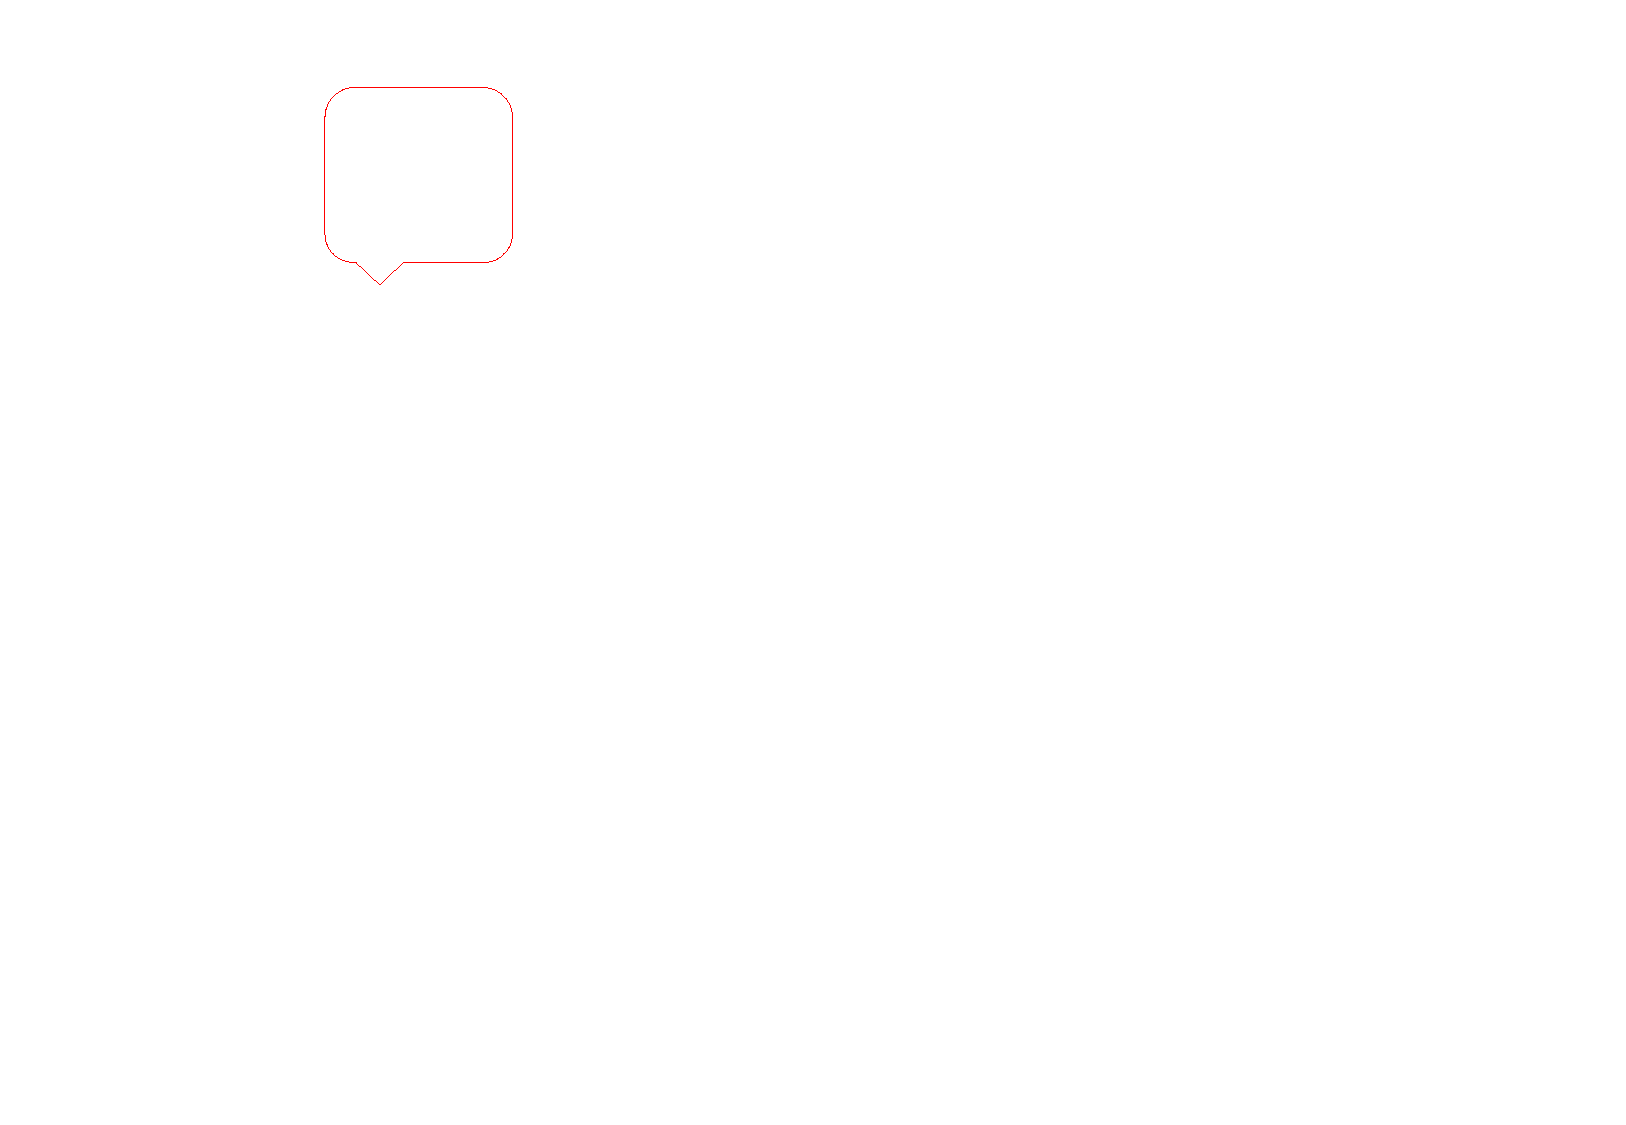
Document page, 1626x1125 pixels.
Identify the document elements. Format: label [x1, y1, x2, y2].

text_box [324, 87, 513, 285]
